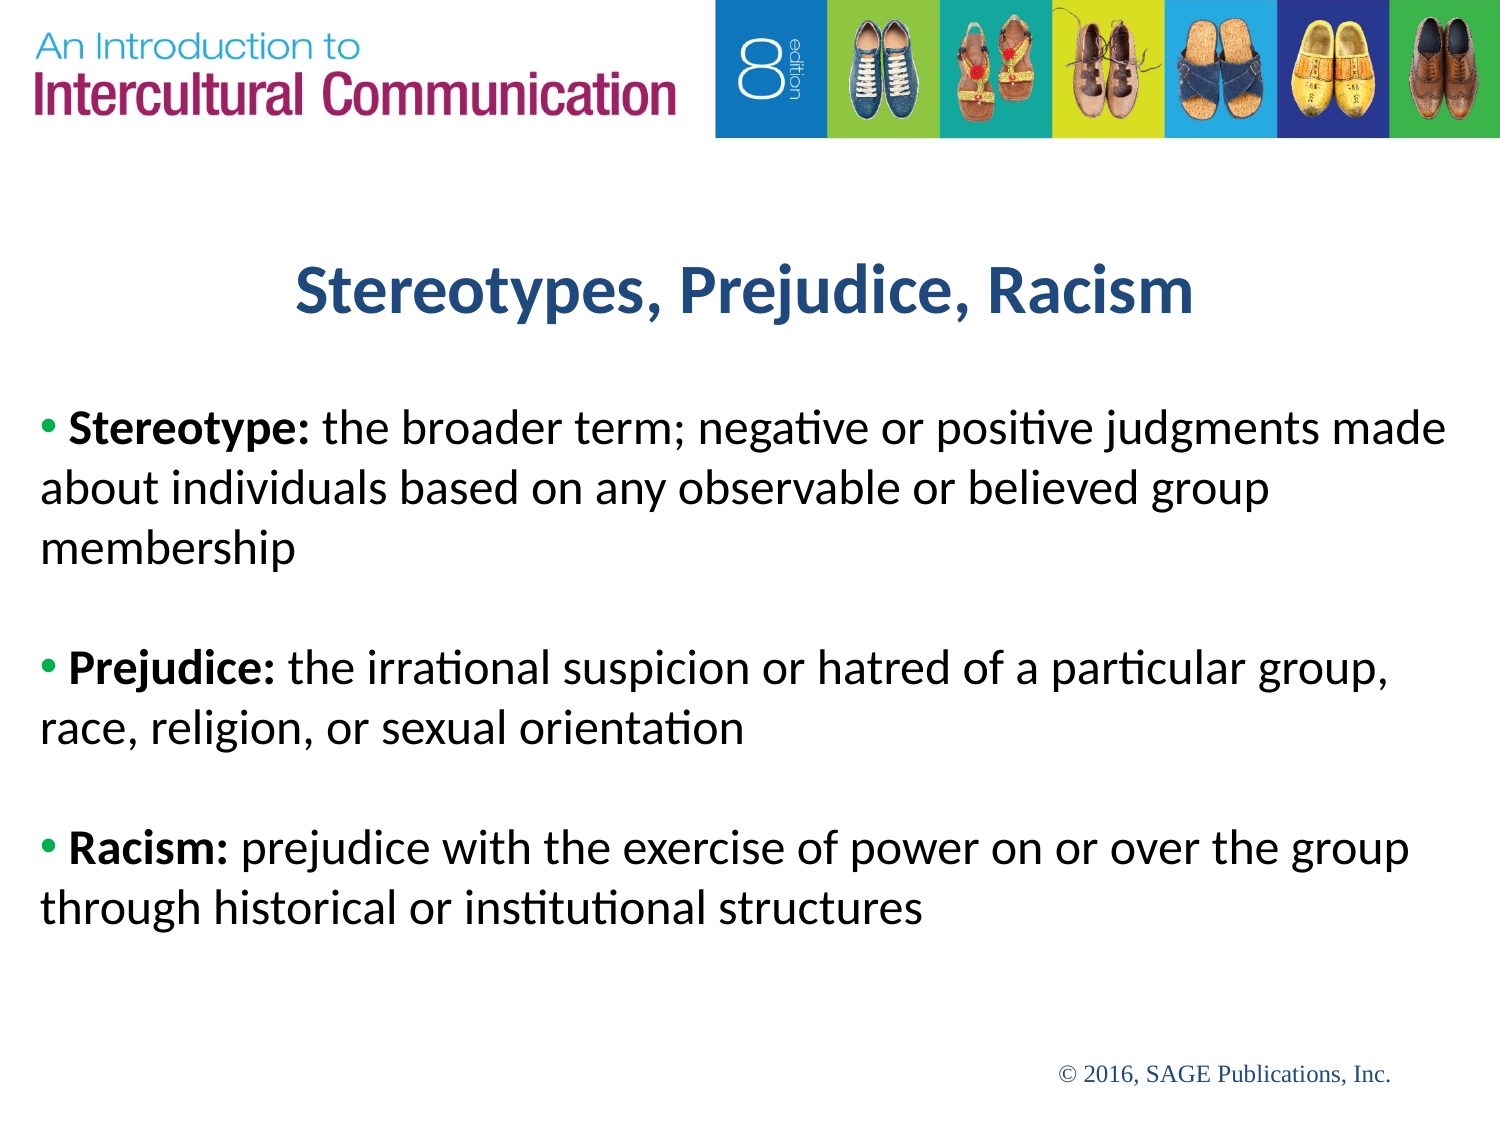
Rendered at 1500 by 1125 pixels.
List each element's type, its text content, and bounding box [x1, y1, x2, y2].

title Stereotypes, Prejudice, Racism [0, 224, 1496, 346]
footer © 2016, SAGE Publications, Inc. [987, 1042, 1463, 1103]
list Stereotype: the broader term; negative or positive judgments made about individuals based on any observable or believed group membership Prejudice: the irrational suspicion or hatred of a particular group, race, religion, or sexual orientation Racism: prejudice with the exercise of power on or over the group through historical or institutional structures [24, 387, 1500, 1125]
picture [0, 0, 1500, 1125]
